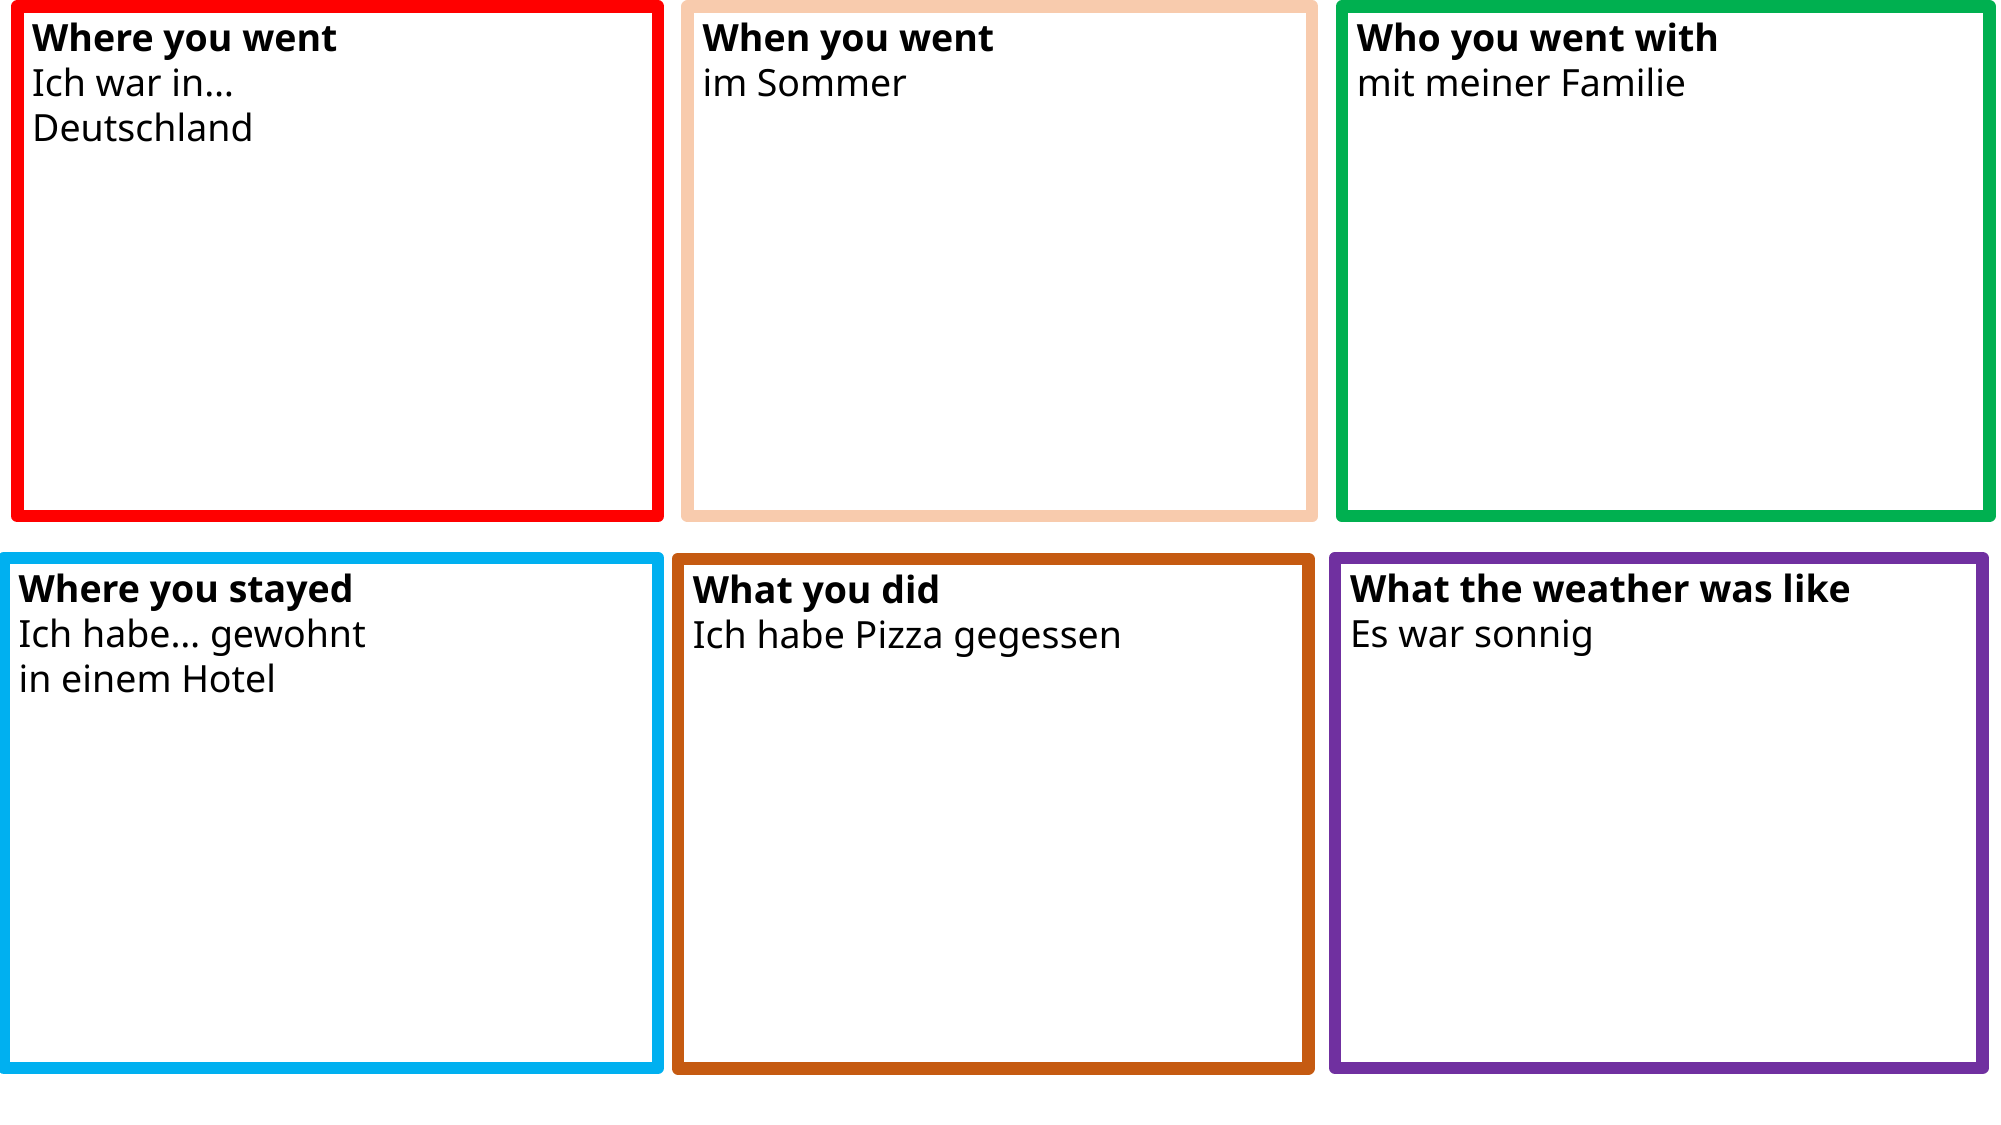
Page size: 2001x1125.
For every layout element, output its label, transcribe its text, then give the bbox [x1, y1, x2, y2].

text_box When you went im Sommer [687, 6, 1313, 517]
text_box Who you went with mit meiner Familie [1342, 6, 1990, 517]
text_box Where you went Ich war in… Deutschland [17, 6, 658, 517]
text_box What the weather was like Es war sonnig [1335, 558, 1983, 1068]
text_box What you did Ich habe Pizza gegessen [678, 558, 1309, 1069]
text_box Where you stayed Ich habe… gewohnt in einem Hotel [3, 558, 658, 1068]
